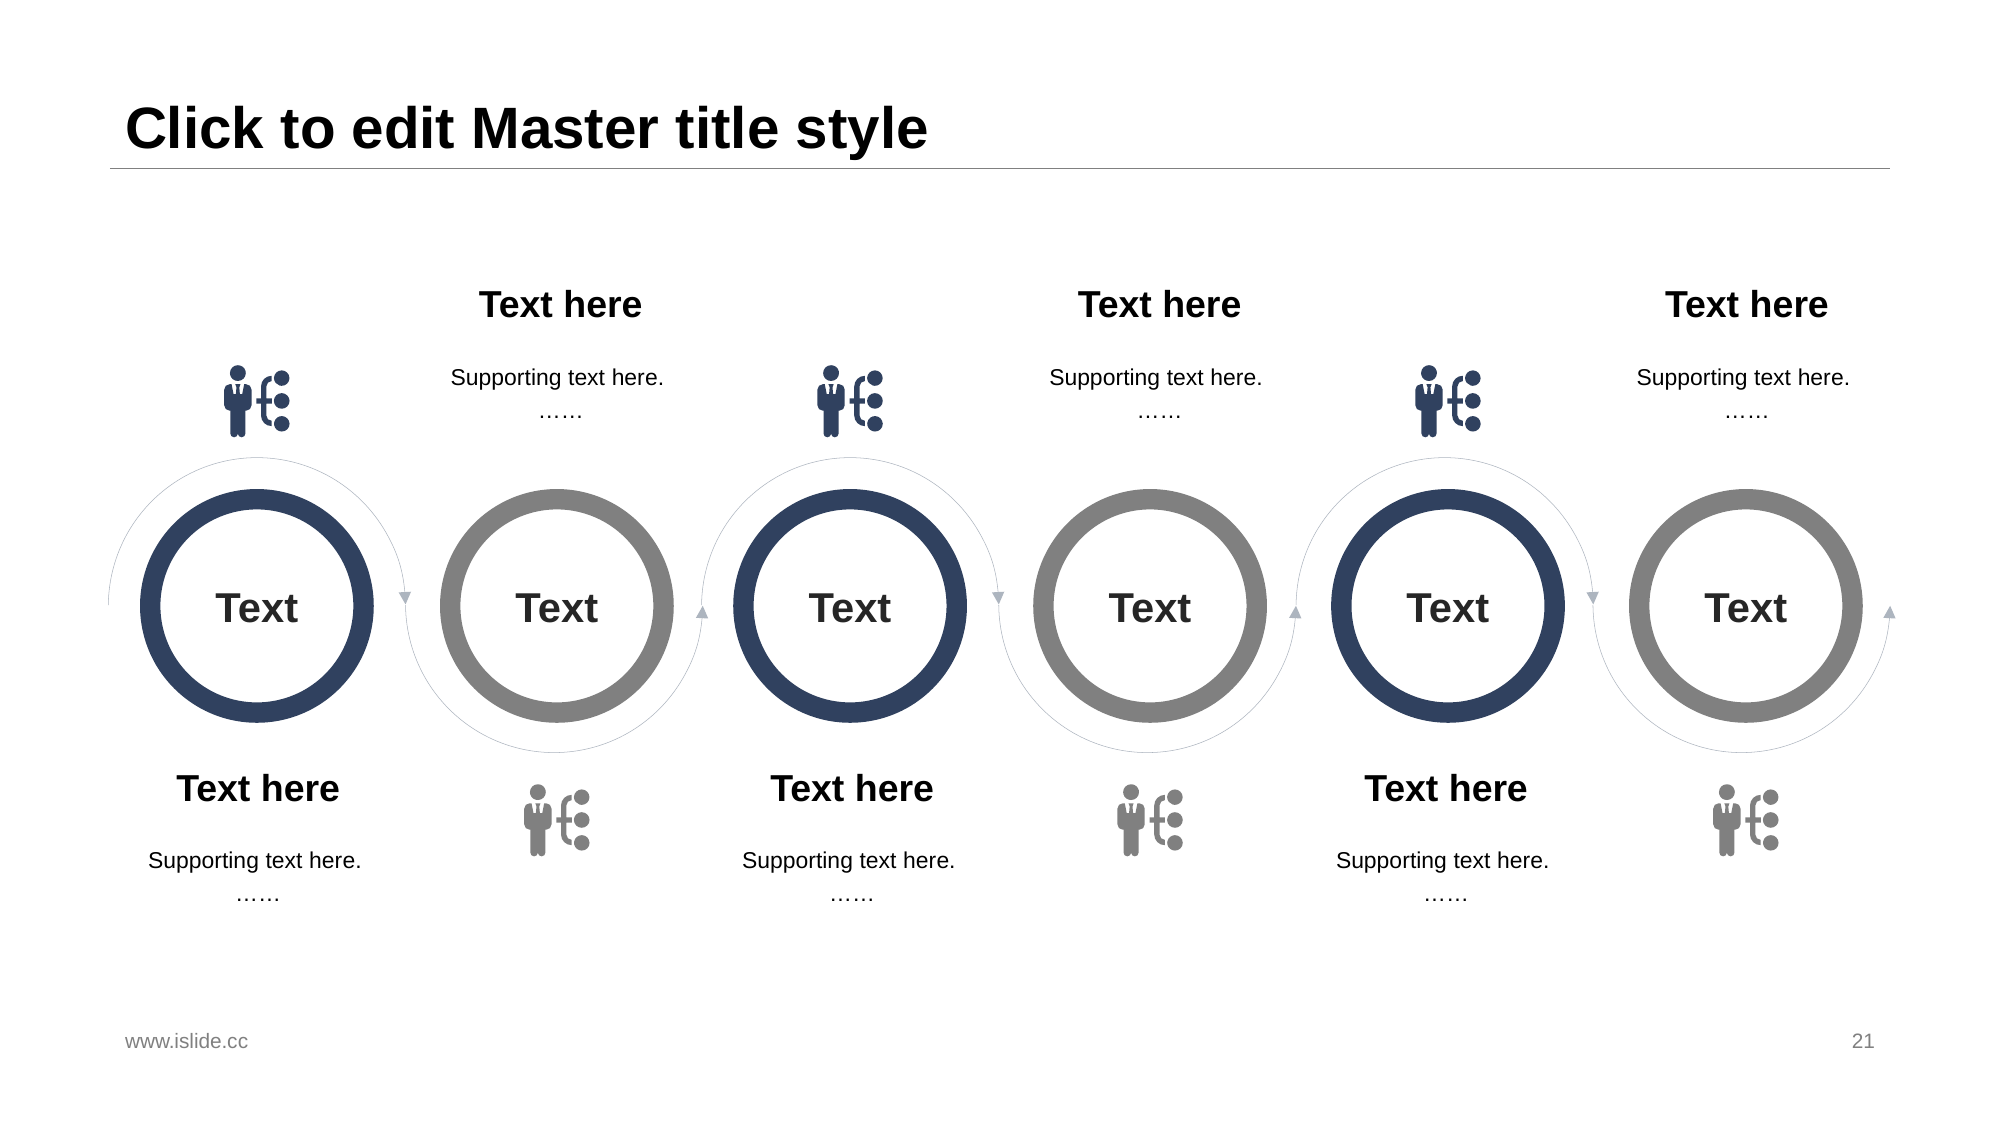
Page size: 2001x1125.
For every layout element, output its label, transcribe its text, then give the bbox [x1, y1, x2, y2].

slide_number 21 [1412, 1023, 1890, 1058]
title Click to edit Master title style [109, 0, 1890, 169]
footer www.islide.cc [109, 1023, 790, 1058]
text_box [108, 270, 1891, 921]
